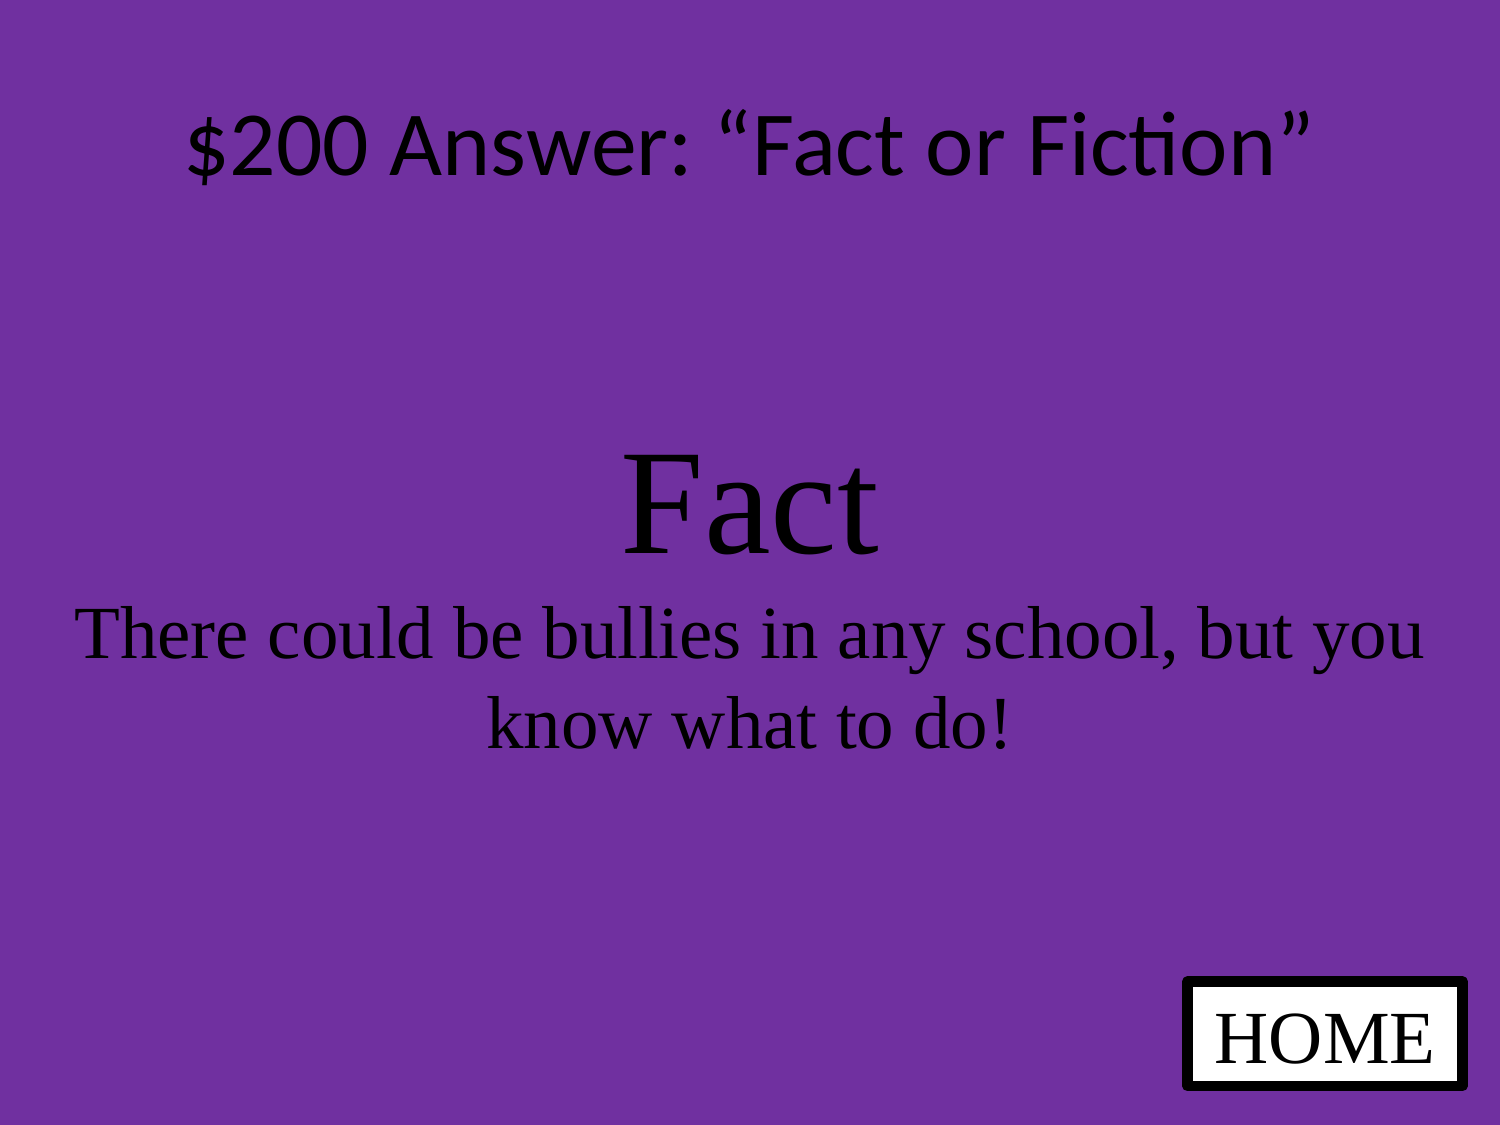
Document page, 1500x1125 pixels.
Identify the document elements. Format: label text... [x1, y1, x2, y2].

text_box HOME [1187, 981, 1463, 1087]
text_box Fact There could be bullies in any school, but you know what to do! [50, 396, 1450, 771]
title $200 Answer: “Fact or Fiction” [75, 45, 1425, 233]
